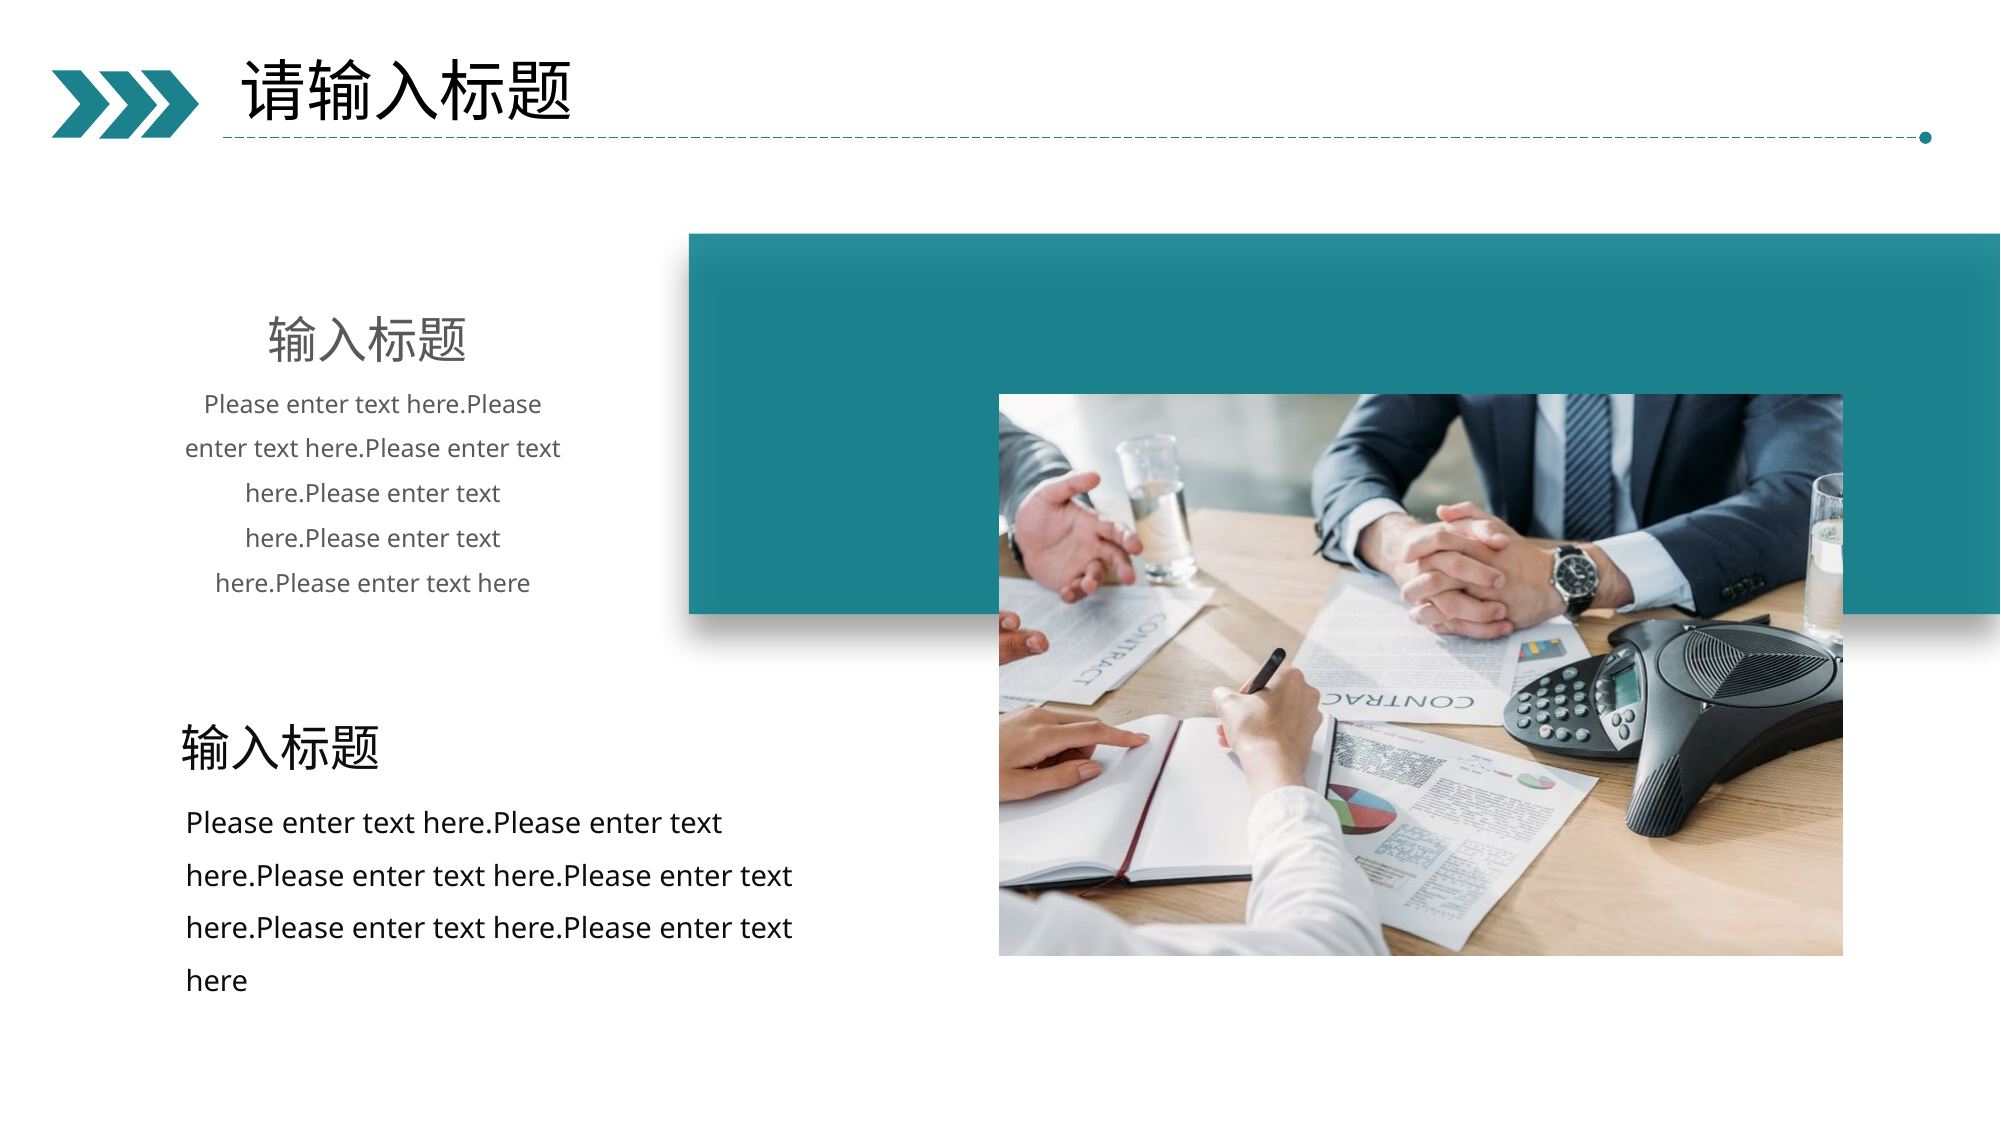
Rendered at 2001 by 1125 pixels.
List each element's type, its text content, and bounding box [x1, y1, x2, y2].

text_box 输入标题 [165, 678, 767, 784]
text_box 输入标题 [160, 270, 576, 376]
text_box 请输入标题 [225, 41, 589, 137]
text_box [96, 70, 159, 140]
text_box Please enter text here.Please enter text here.Please enter text here.Please enter text here.Please enter text here.Please enter text here [165, 365, 581, 605]
text_box [49, 69, 112, 139]
text_box Please enter text here.Please enter text here.Please enter text here.Please enter text here.Please enter text here.Please enter text here [170, 779, 843, 1005]
text_box [688, 233, 2000, 615]
picture [999, 394, 1843, 957]
text_box [138, 69, 201, 139]
